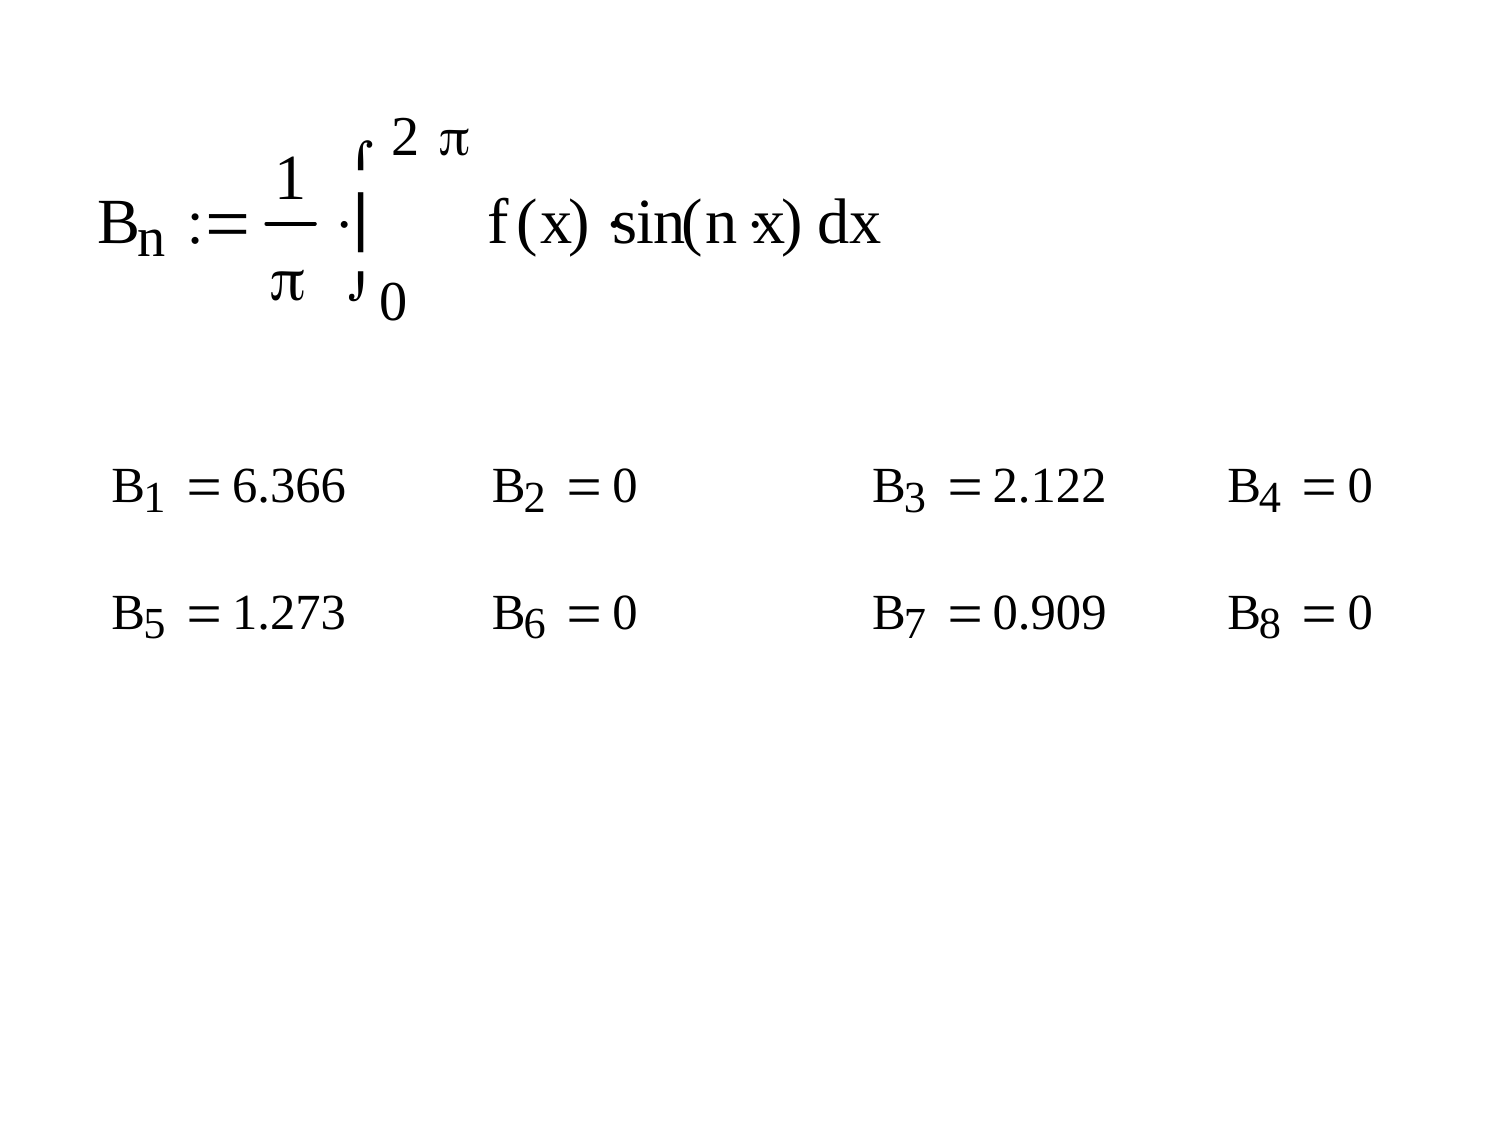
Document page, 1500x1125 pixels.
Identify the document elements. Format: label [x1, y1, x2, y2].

text_box [89, 432, 1408, 655]
picture [89, 90, 887, 341]
